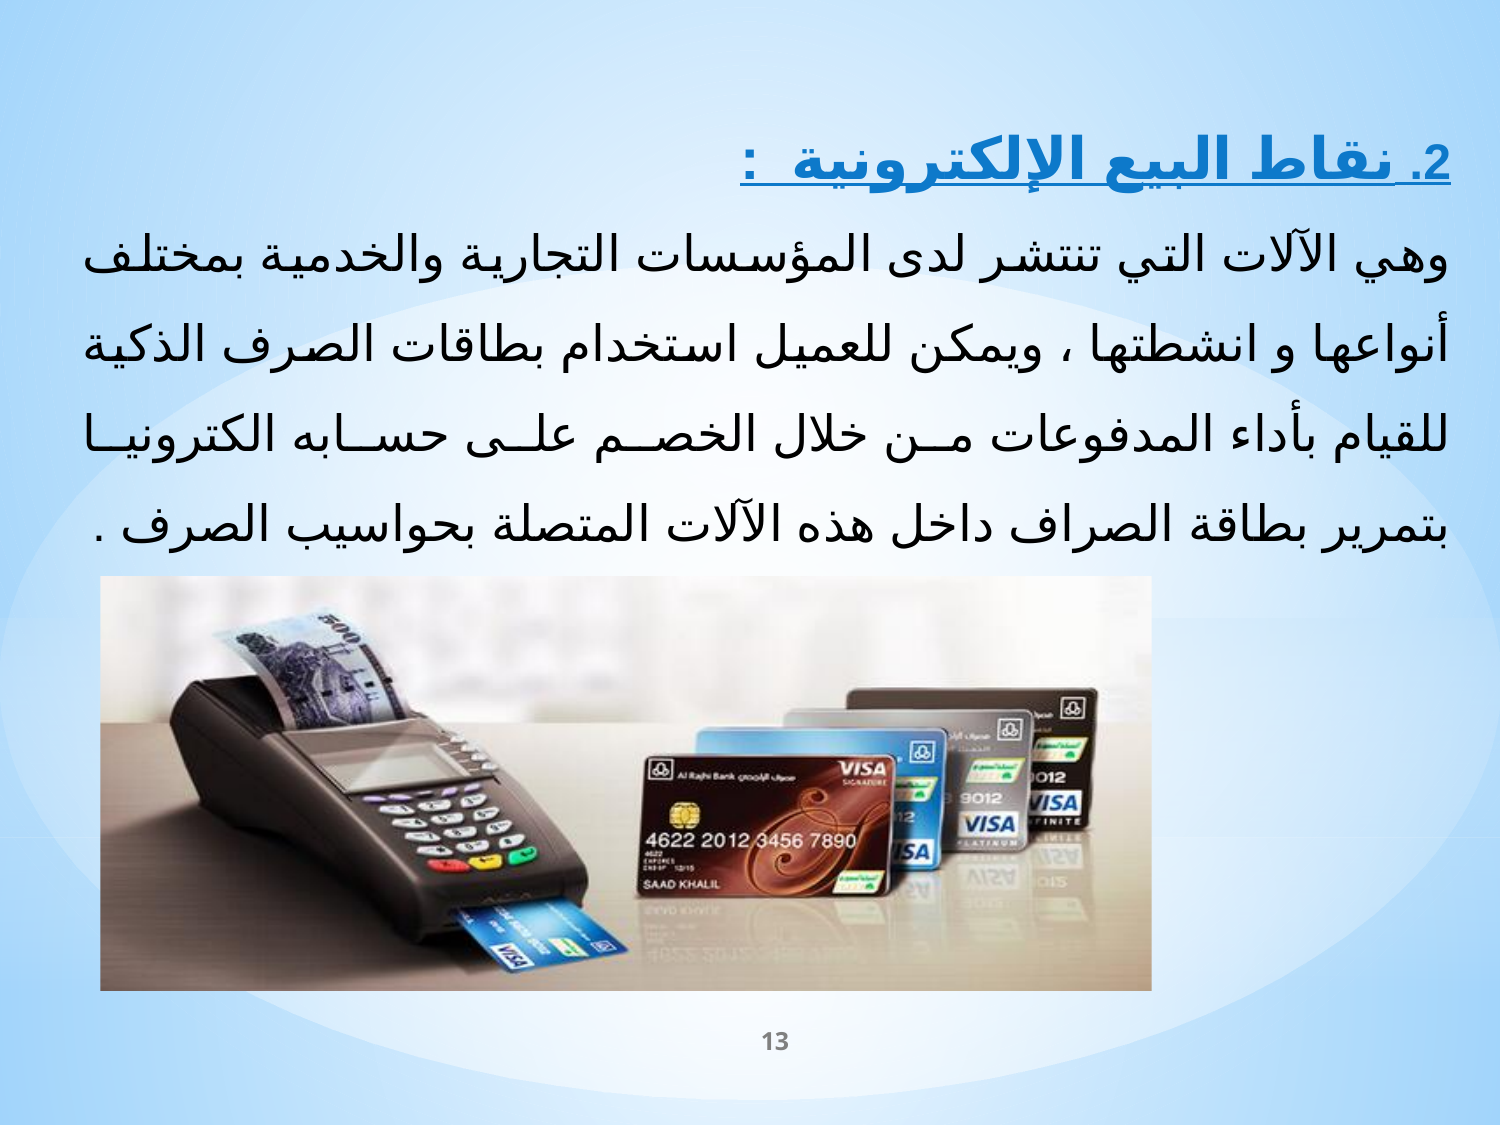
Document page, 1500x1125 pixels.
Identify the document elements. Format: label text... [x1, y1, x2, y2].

slide_number 13 [624, 1012, 925, 1073]
picture [100, 575, 1152, 992]
text_box 2. نقاط البيع الإلكترونية : وهي الآلات التي تنتشر لدى المؤسسات التجارية والخدمية بمختلف أنواعها و انشطتها ، ويمكن للعميل استخدام بطاقات الصرف الذكية للقيام بأداء المدفوعات من خلال الخصم على حسابه الكترونيا بتمرير بطاقة الصراف داخل هذه الآلات المتصلة بحواسيب الصرف . [67, 78, 1466, 559]
